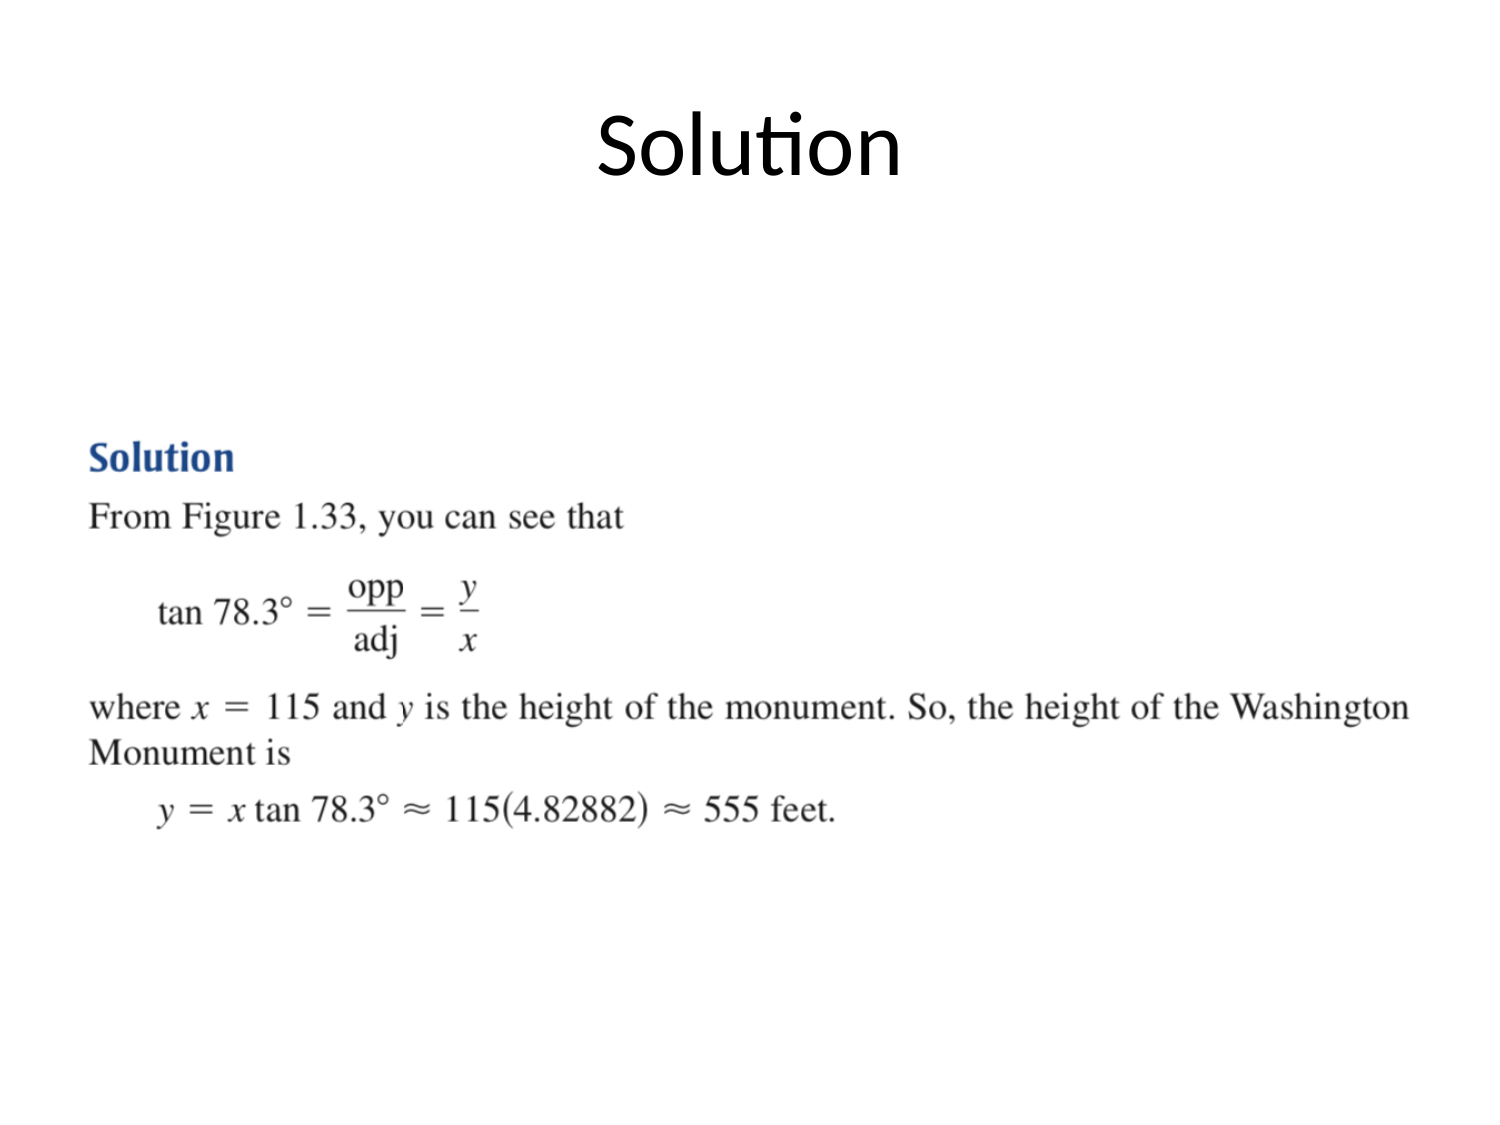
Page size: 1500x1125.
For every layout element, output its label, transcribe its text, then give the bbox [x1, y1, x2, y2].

title Solution [75, 45, 1425, 233]
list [74, 262, 1426, 1006]
